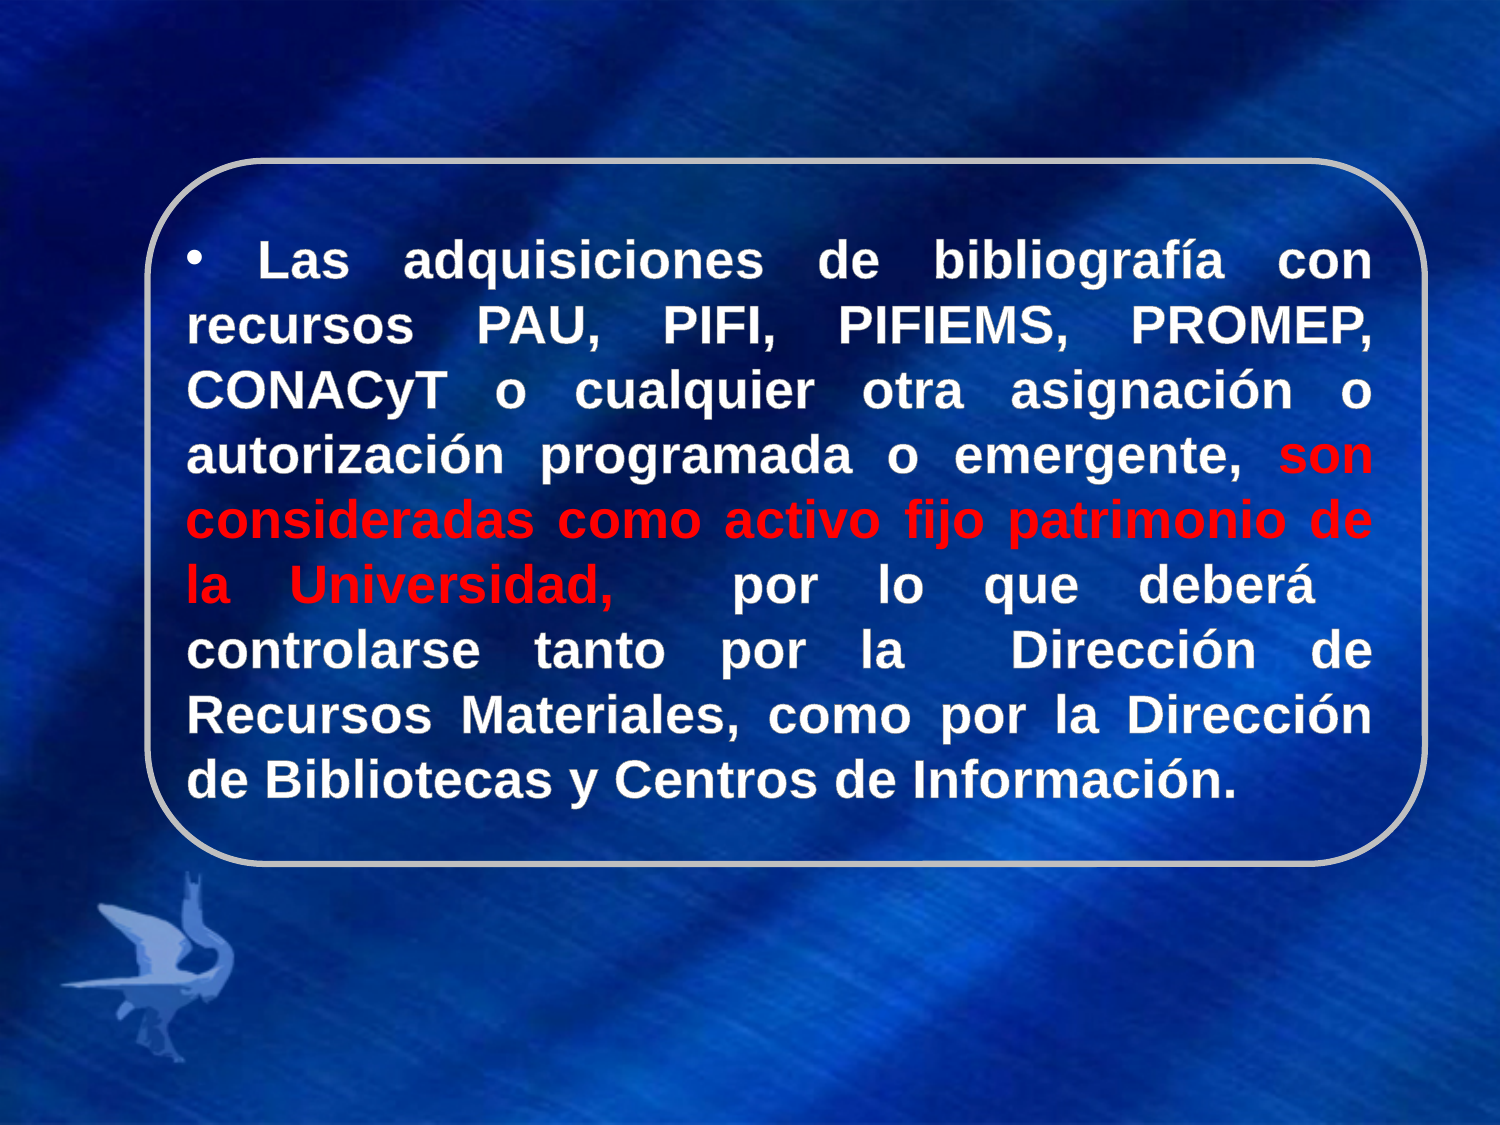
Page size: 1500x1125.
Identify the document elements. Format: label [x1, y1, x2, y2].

text_box [147, 160, 1426, 865]
picture [0, 0, 1500, 1125]
